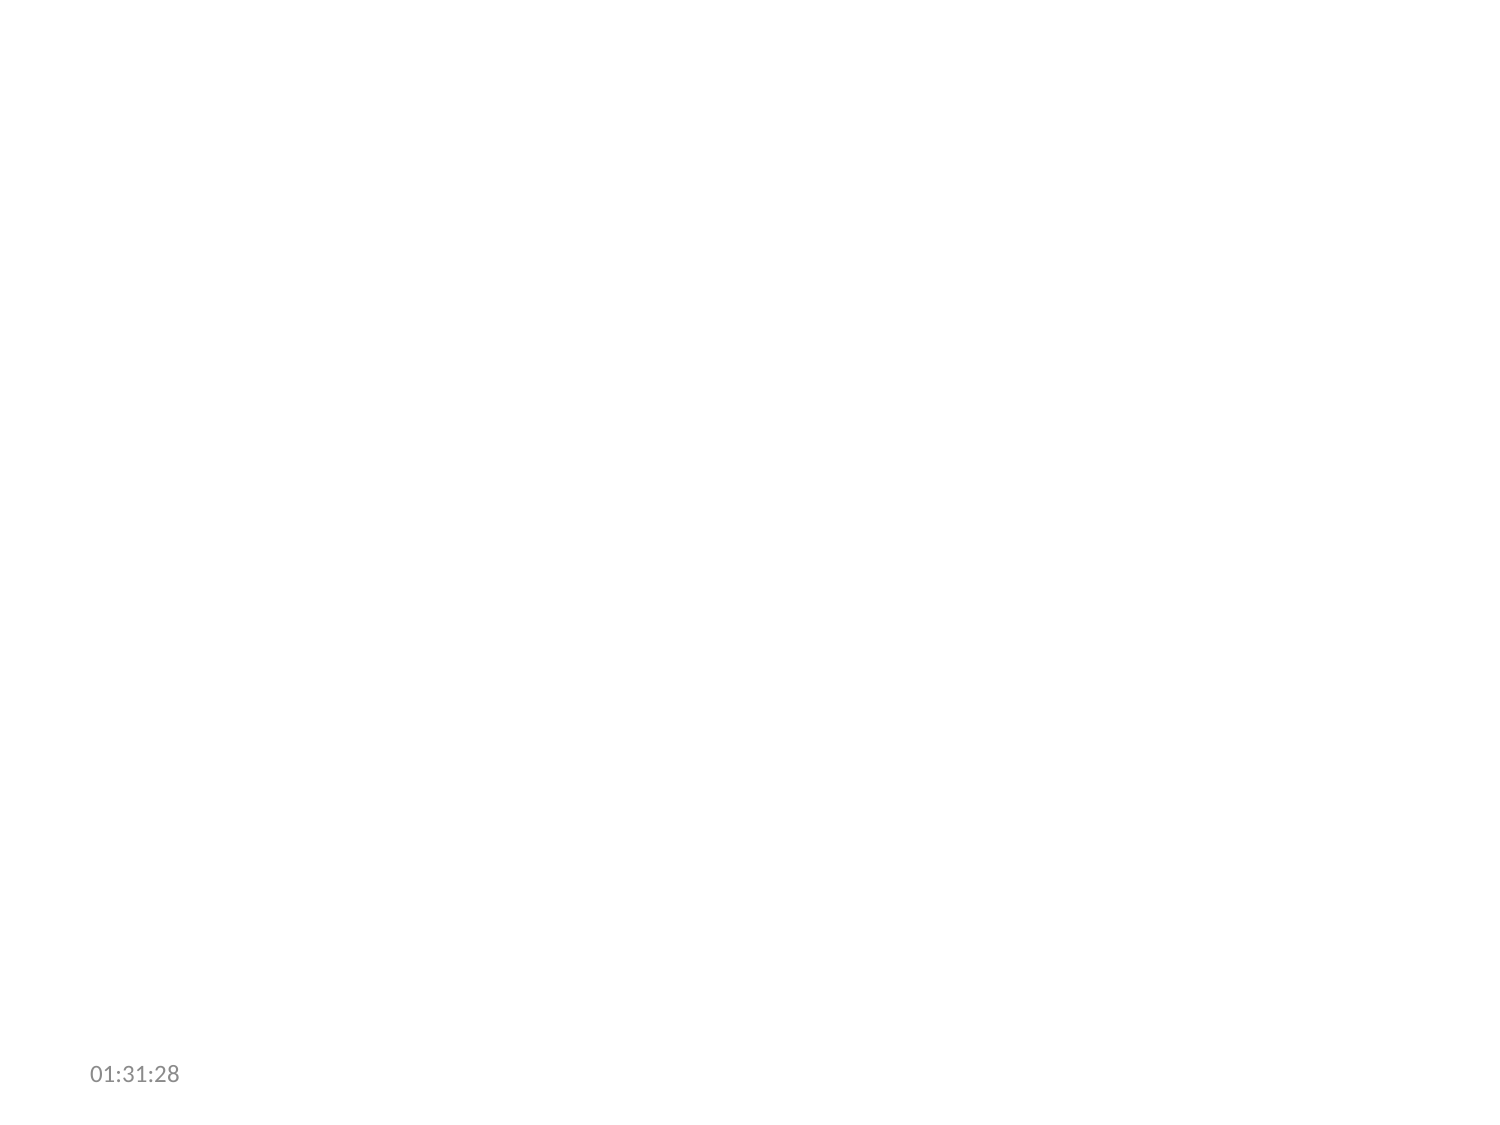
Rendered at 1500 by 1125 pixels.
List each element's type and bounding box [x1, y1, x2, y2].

slide_number [75, 1042, 425, 1103]
